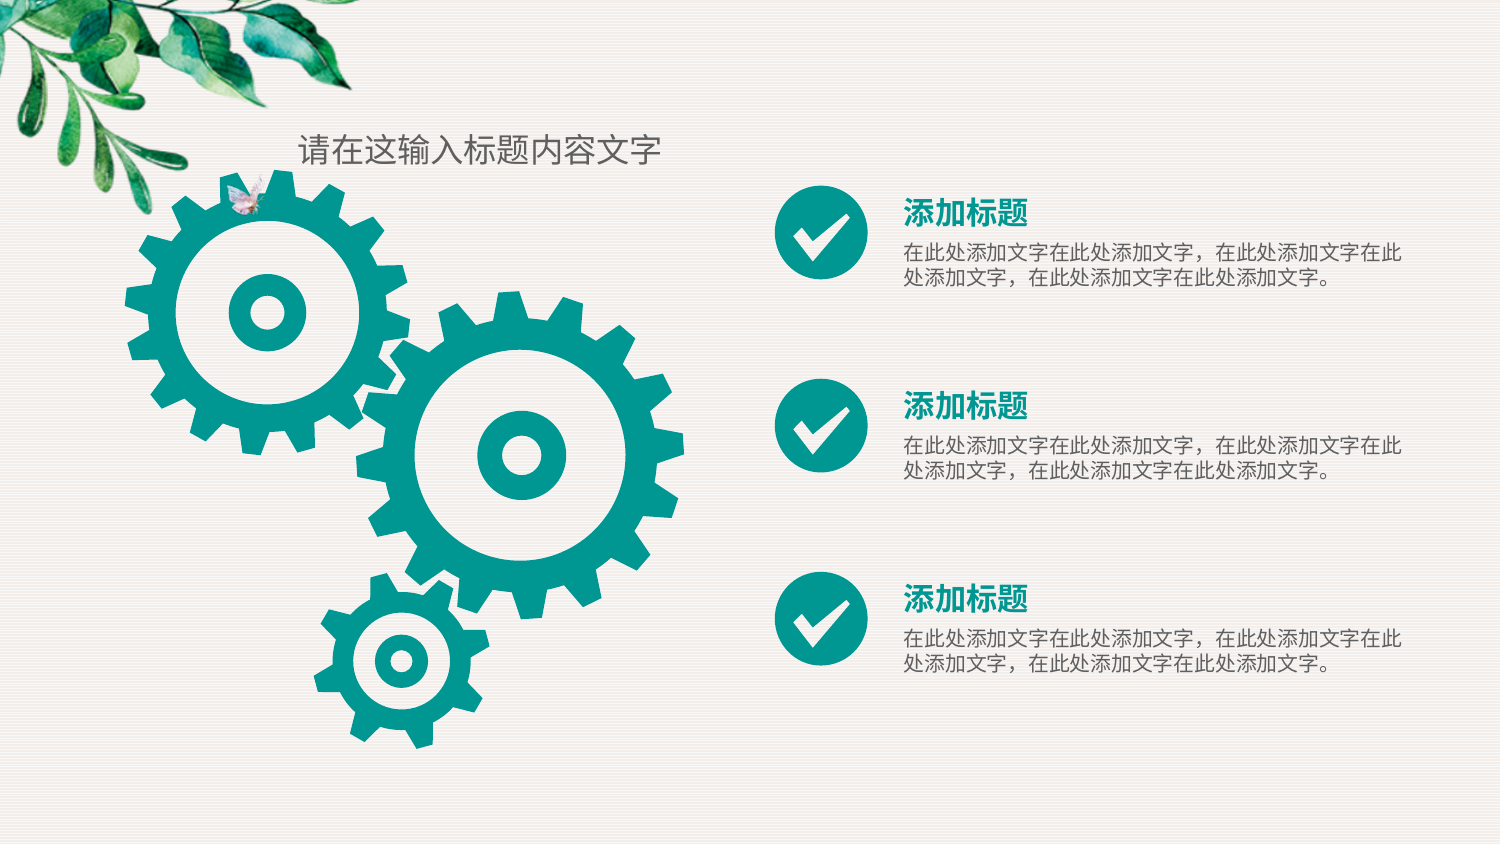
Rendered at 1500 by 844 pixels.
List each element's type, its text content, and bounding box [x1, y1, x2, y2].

text_box 添加标题 在此处添加文字在此处添加文字，在此处添加文字在此处添加文字，在此处添加文字在此处添加文字。 [889, 185, 1433, 298]
text_box 添加标题 在此处添加文字在此处添加文字，在此处添加文字在此处添加文字，在此处添加文字在此处添加文字。 [889, 571, 1433, 684]
text_box [228, 290, 307, 352]
text_box [374, 634, 429, 688]
text_box 添加标题 在此处添加文字在此处添加文字，在此处添加文字在此处添加文字，在此处添加文字在此处添加文字。 [889, 378, 1433, 491]
text_box [774, 185, 868, 280]
text_box [313, 573, 490, 749]
text_box [355, 291, 685, 620]
text_box [477, 410, 567, 501]
text_box [124, 288, 411, 456]
text_box 请在这输入标题内容文字 [427, 122, 918, 177]
text_box [774, 378, 868, 473]
picture [0, 0, 385, 245]
text_box [774, 571, 868, 666]
